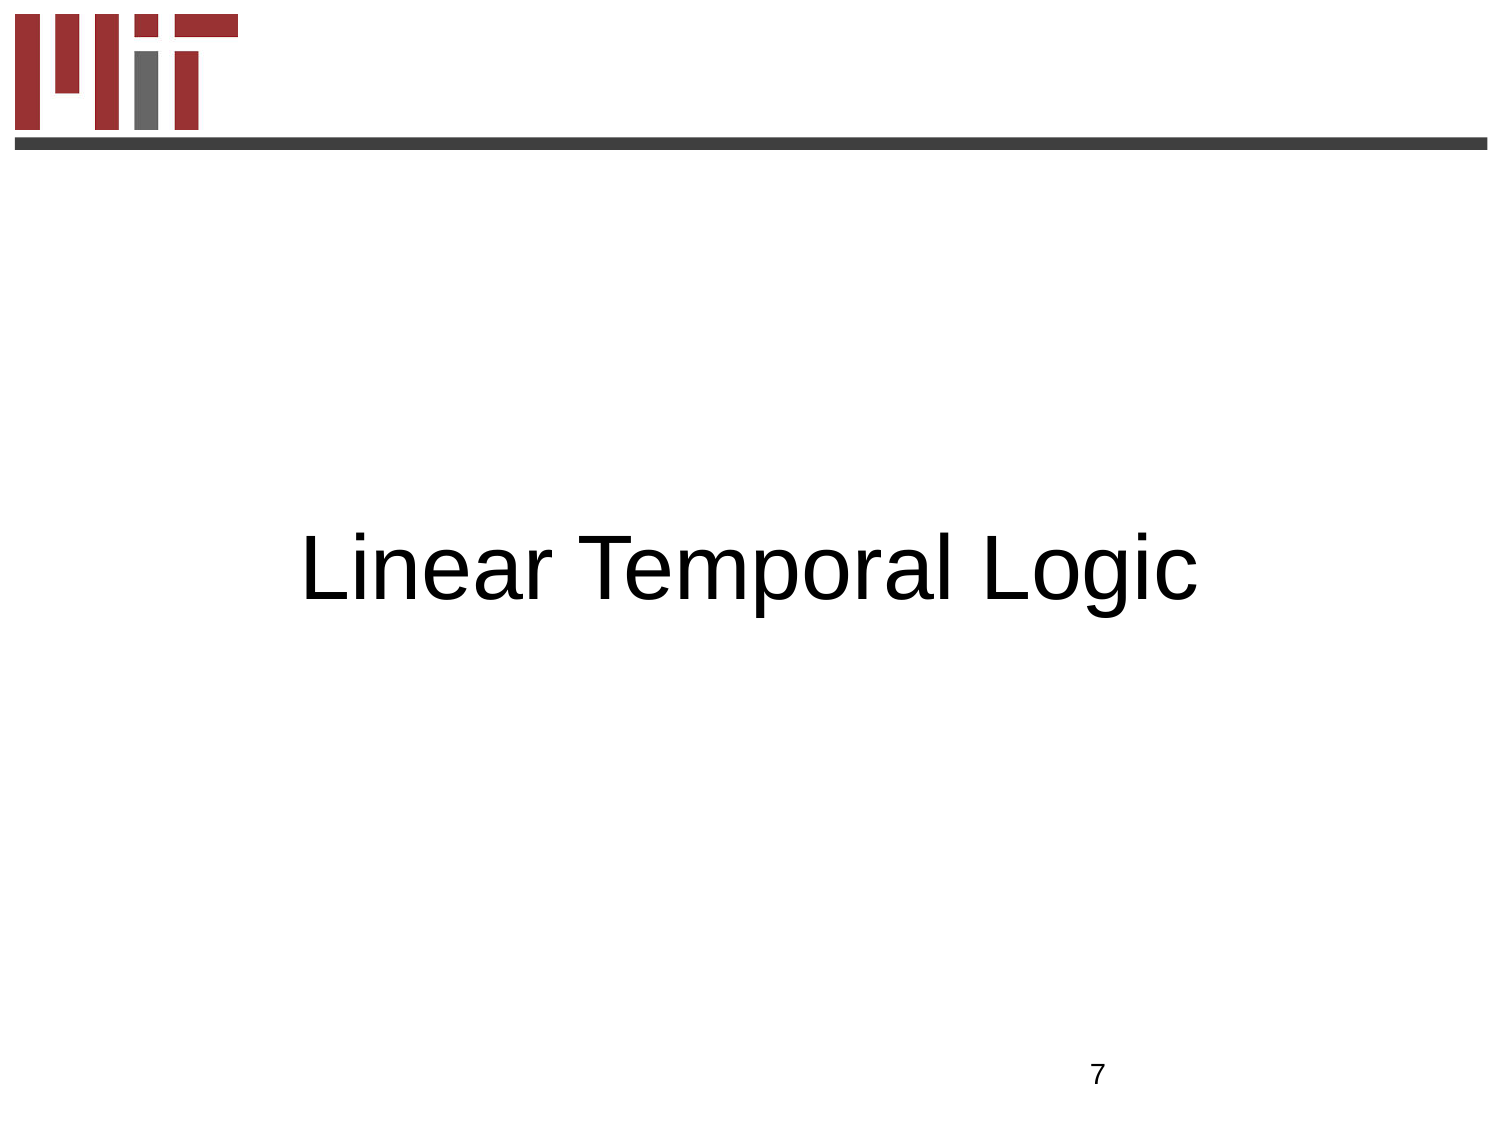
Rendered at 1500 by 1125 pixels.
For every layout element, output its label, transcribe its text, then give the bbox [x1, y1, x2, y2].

title Linear Temporal Logic [112, 441, 1388, 683]
picture [15, 14, 238, 130]
slide_number 7 [1074, 1042, 1425, 1103]
